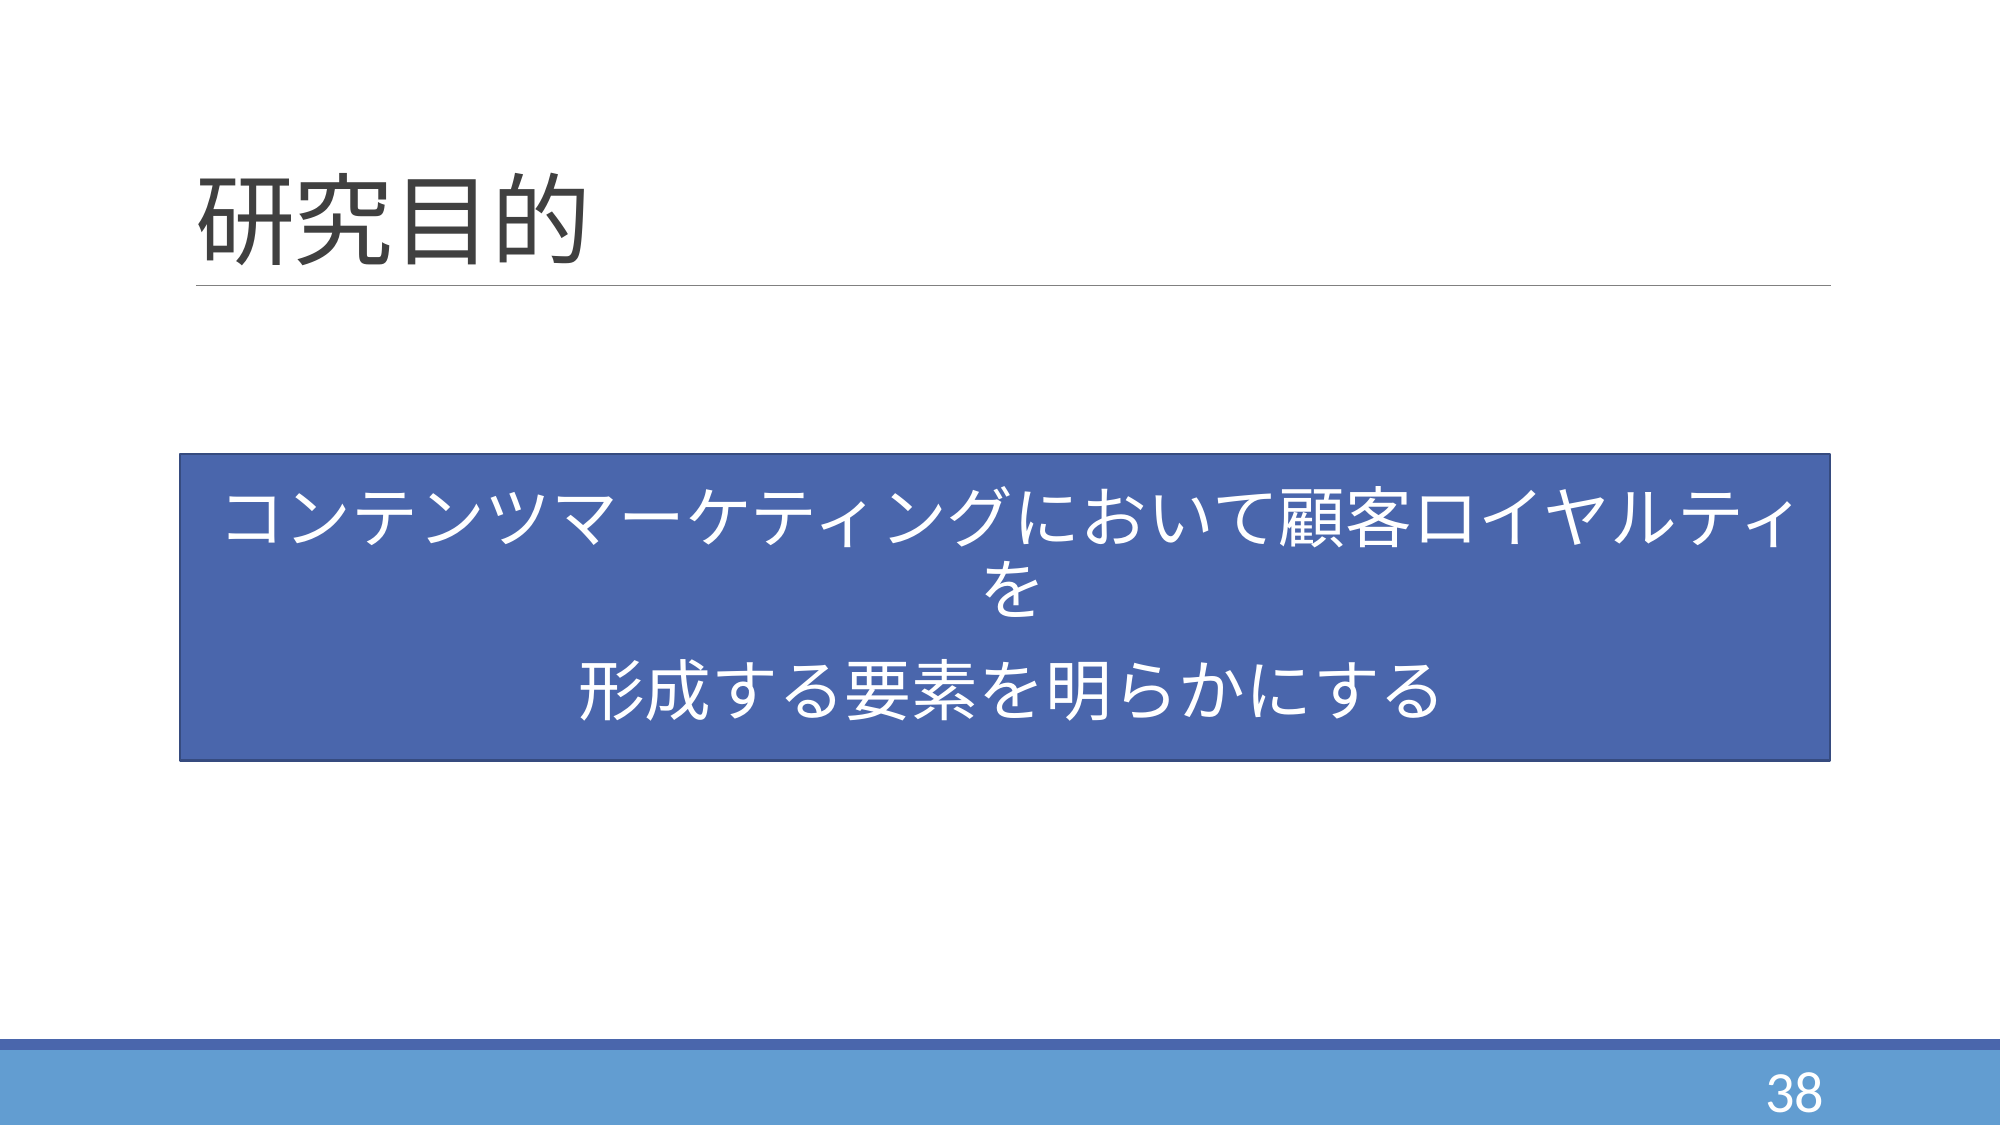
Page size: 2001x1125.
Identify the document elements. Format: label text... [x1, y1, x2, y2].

title 研究目的 [180, 47, 1830, 285]
slide_number 38 [1624, 1059, 1840, 1120]
list コンテンツマーケティングにおいて顧客ロイヤルティを 形成する要素を明らかにする [179, 453, 1831, 762]
